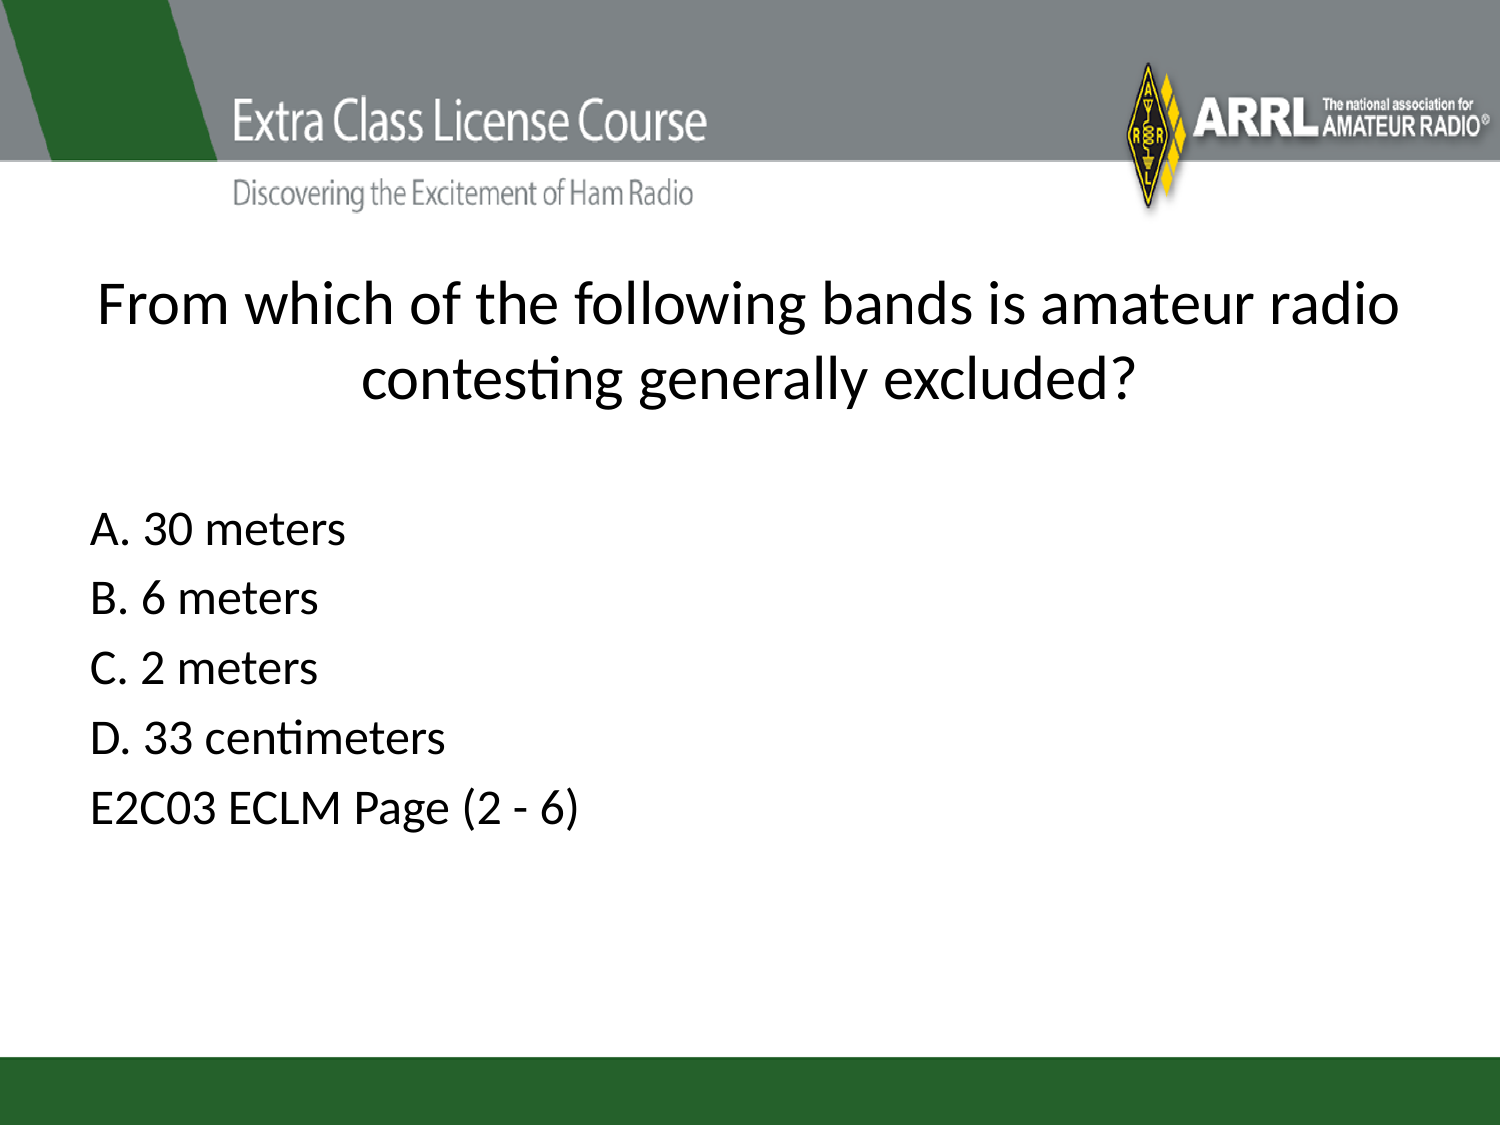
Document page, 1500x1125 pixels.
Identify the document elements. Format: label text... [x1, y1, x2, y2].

title From which of the following bands is amateur radio contesting generally excluded? [75, 254, 1425, 435]
list A. 30 meters B. 6 meters C. 2 meters D. 33 centimeters E2C03 ECLM Page (2 - 6) [75, 487, 1425, 1005]
picture [0, 0, 1500, 1125]
